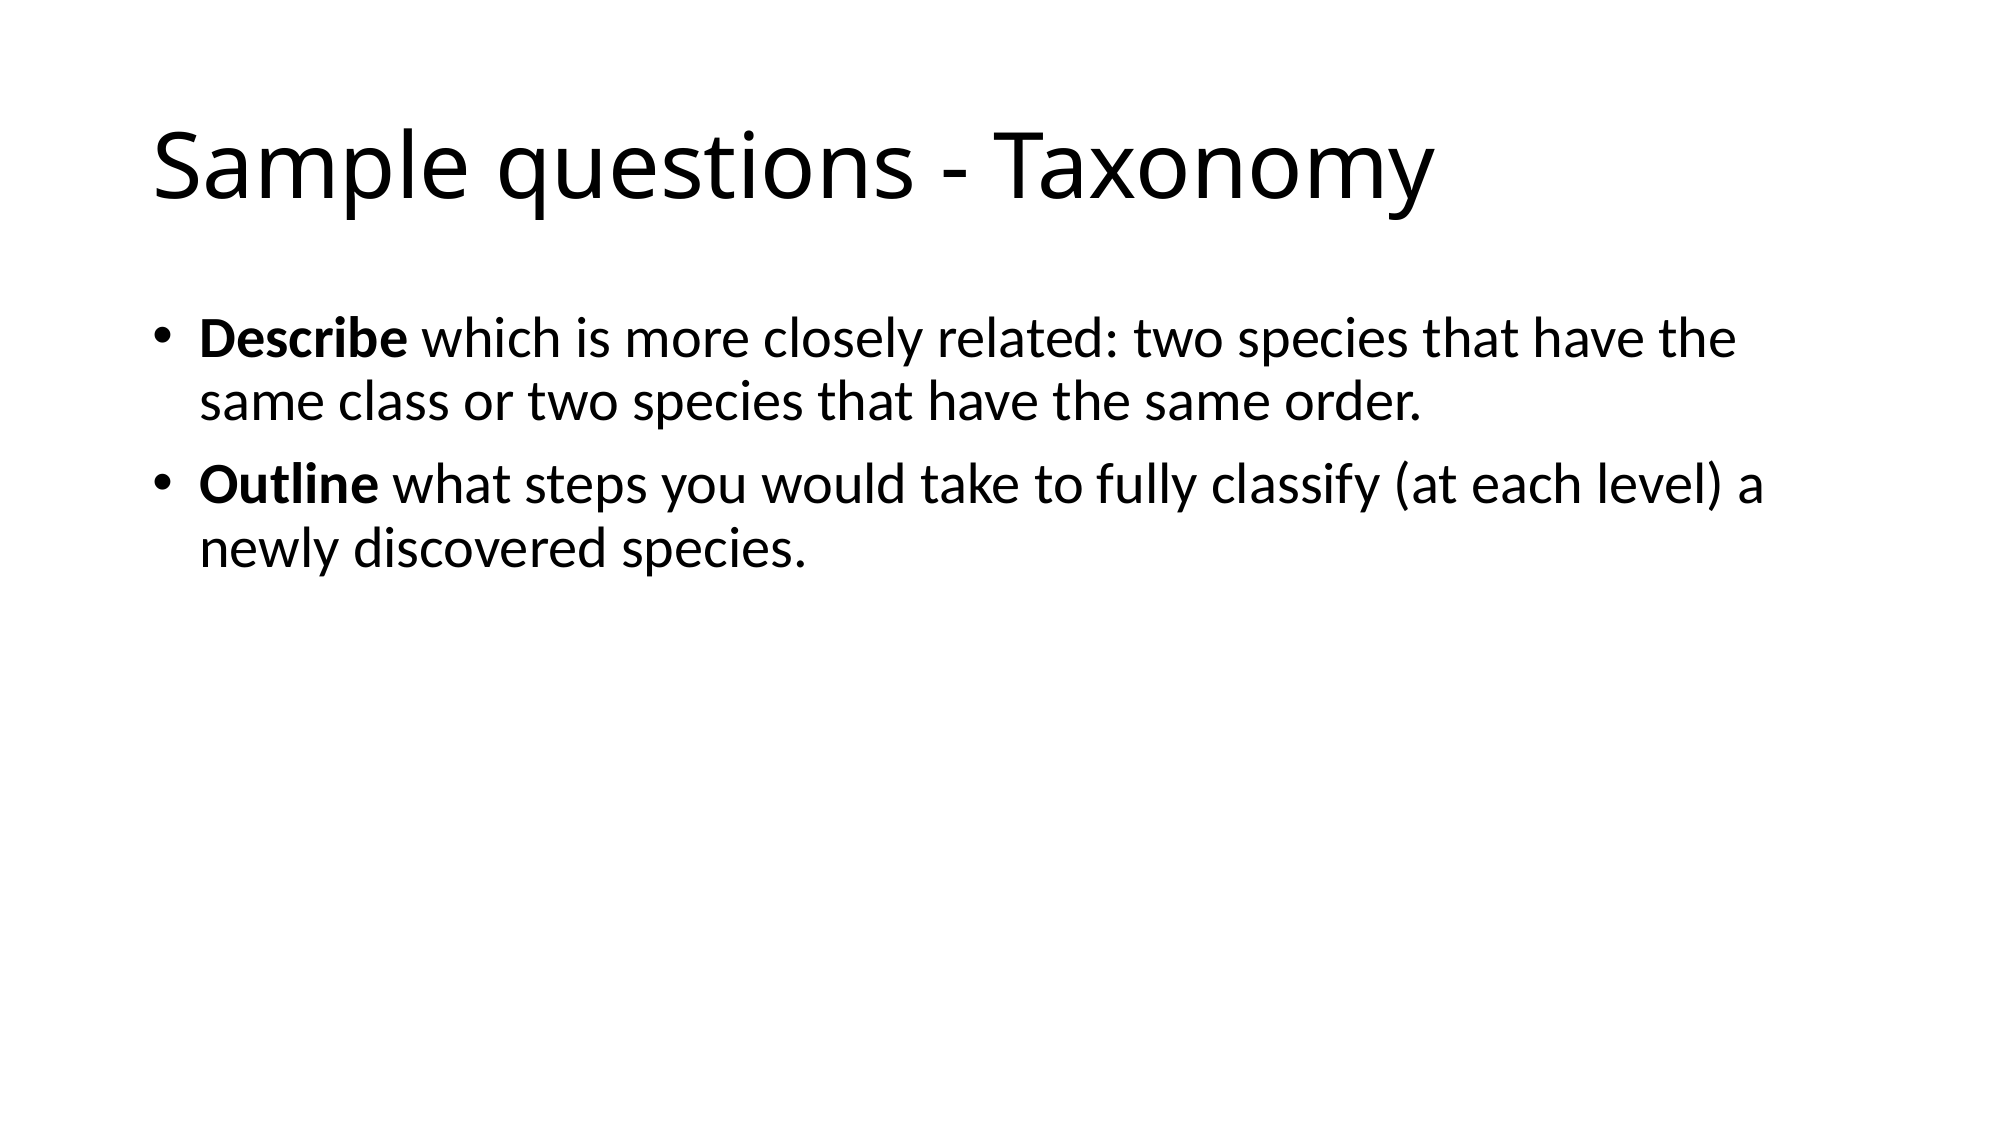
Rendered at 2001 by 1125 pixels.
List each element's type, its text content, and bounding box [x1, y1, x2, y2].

title Sample questions - Taxonomy [137, 59, 1863, 278]
list Describe which is more closely related: two species that have the same class or two species that have the same order. Outline what steps you would take to fully classify (at each level) a newly discovered species. [137, 299, 1863, 1014]
